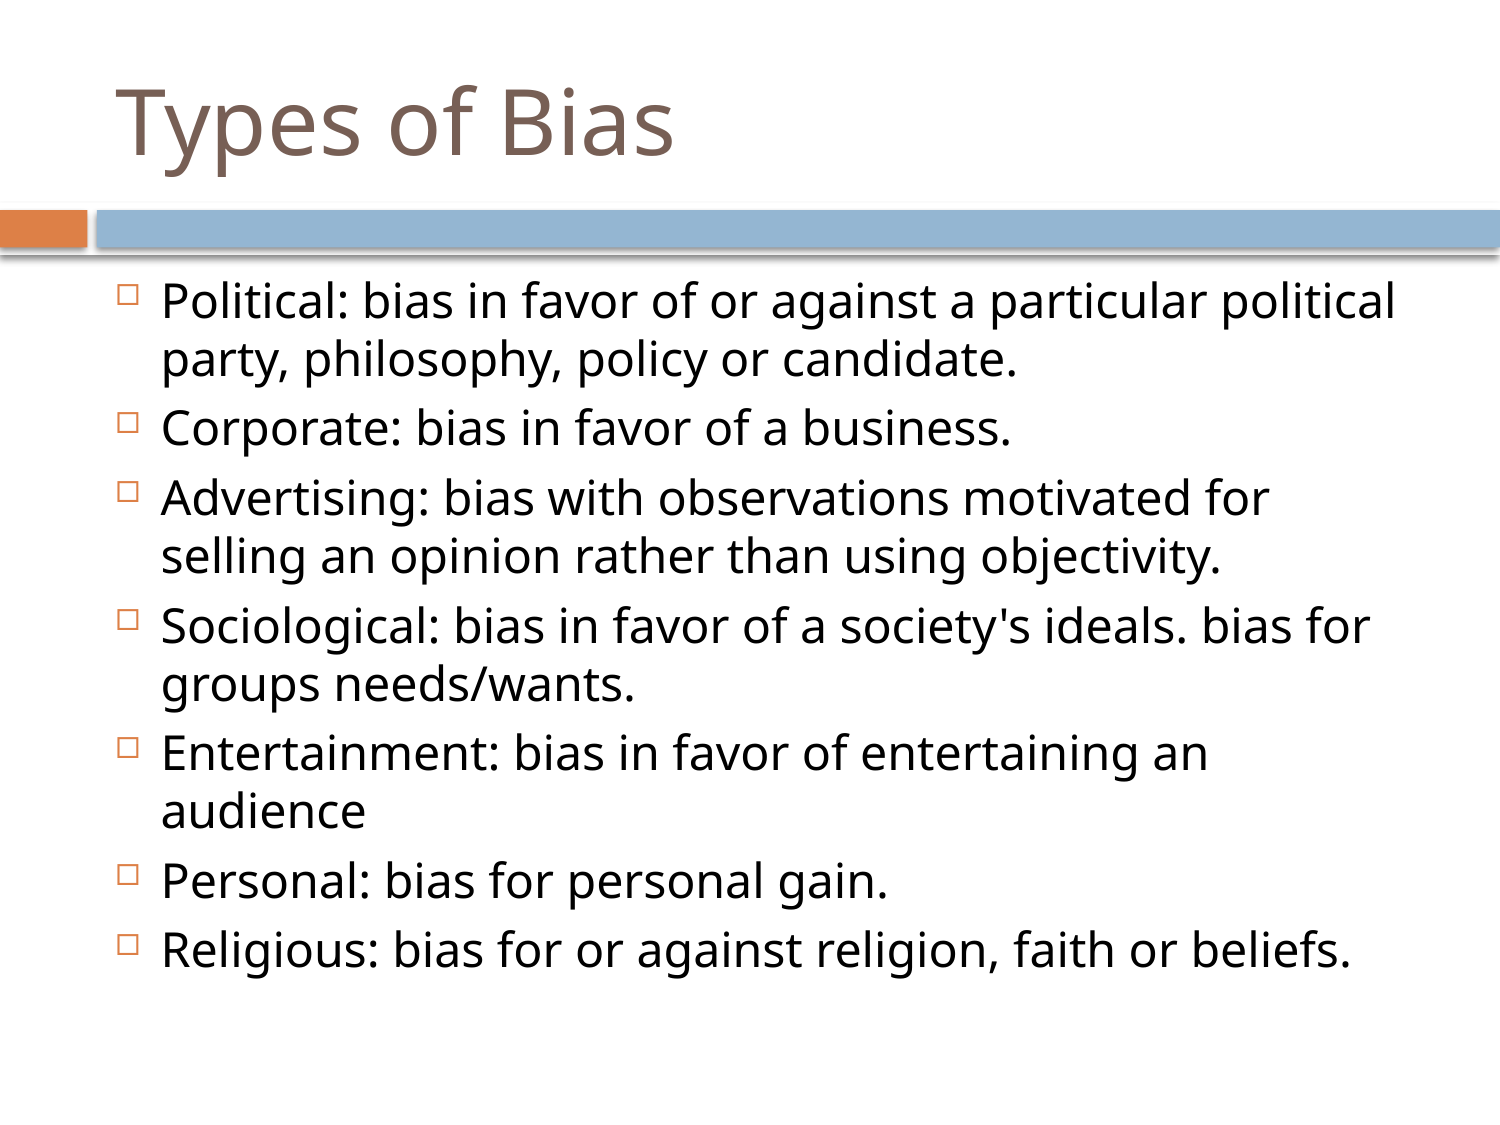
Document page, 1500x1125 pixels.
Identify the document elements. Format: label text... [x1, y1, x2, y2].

title Types of Bias [100, 37, 1438, 200]
list Political: bias in favor of or against a particular political party, philosophy, policy or candidate. Corporate: bias in favor of a business. Advertising: bias with observations motivated for selling an opinion rather than using objectivity. Sociological: bias in favor of a society's ideals. bias for groups needs/wants. Entertainment: bias in favor of entertaining an audience Personal: bias for personal gain. Religious: bias for or against religion, faith or beliefs. [100, 262, 1438, 1000]
